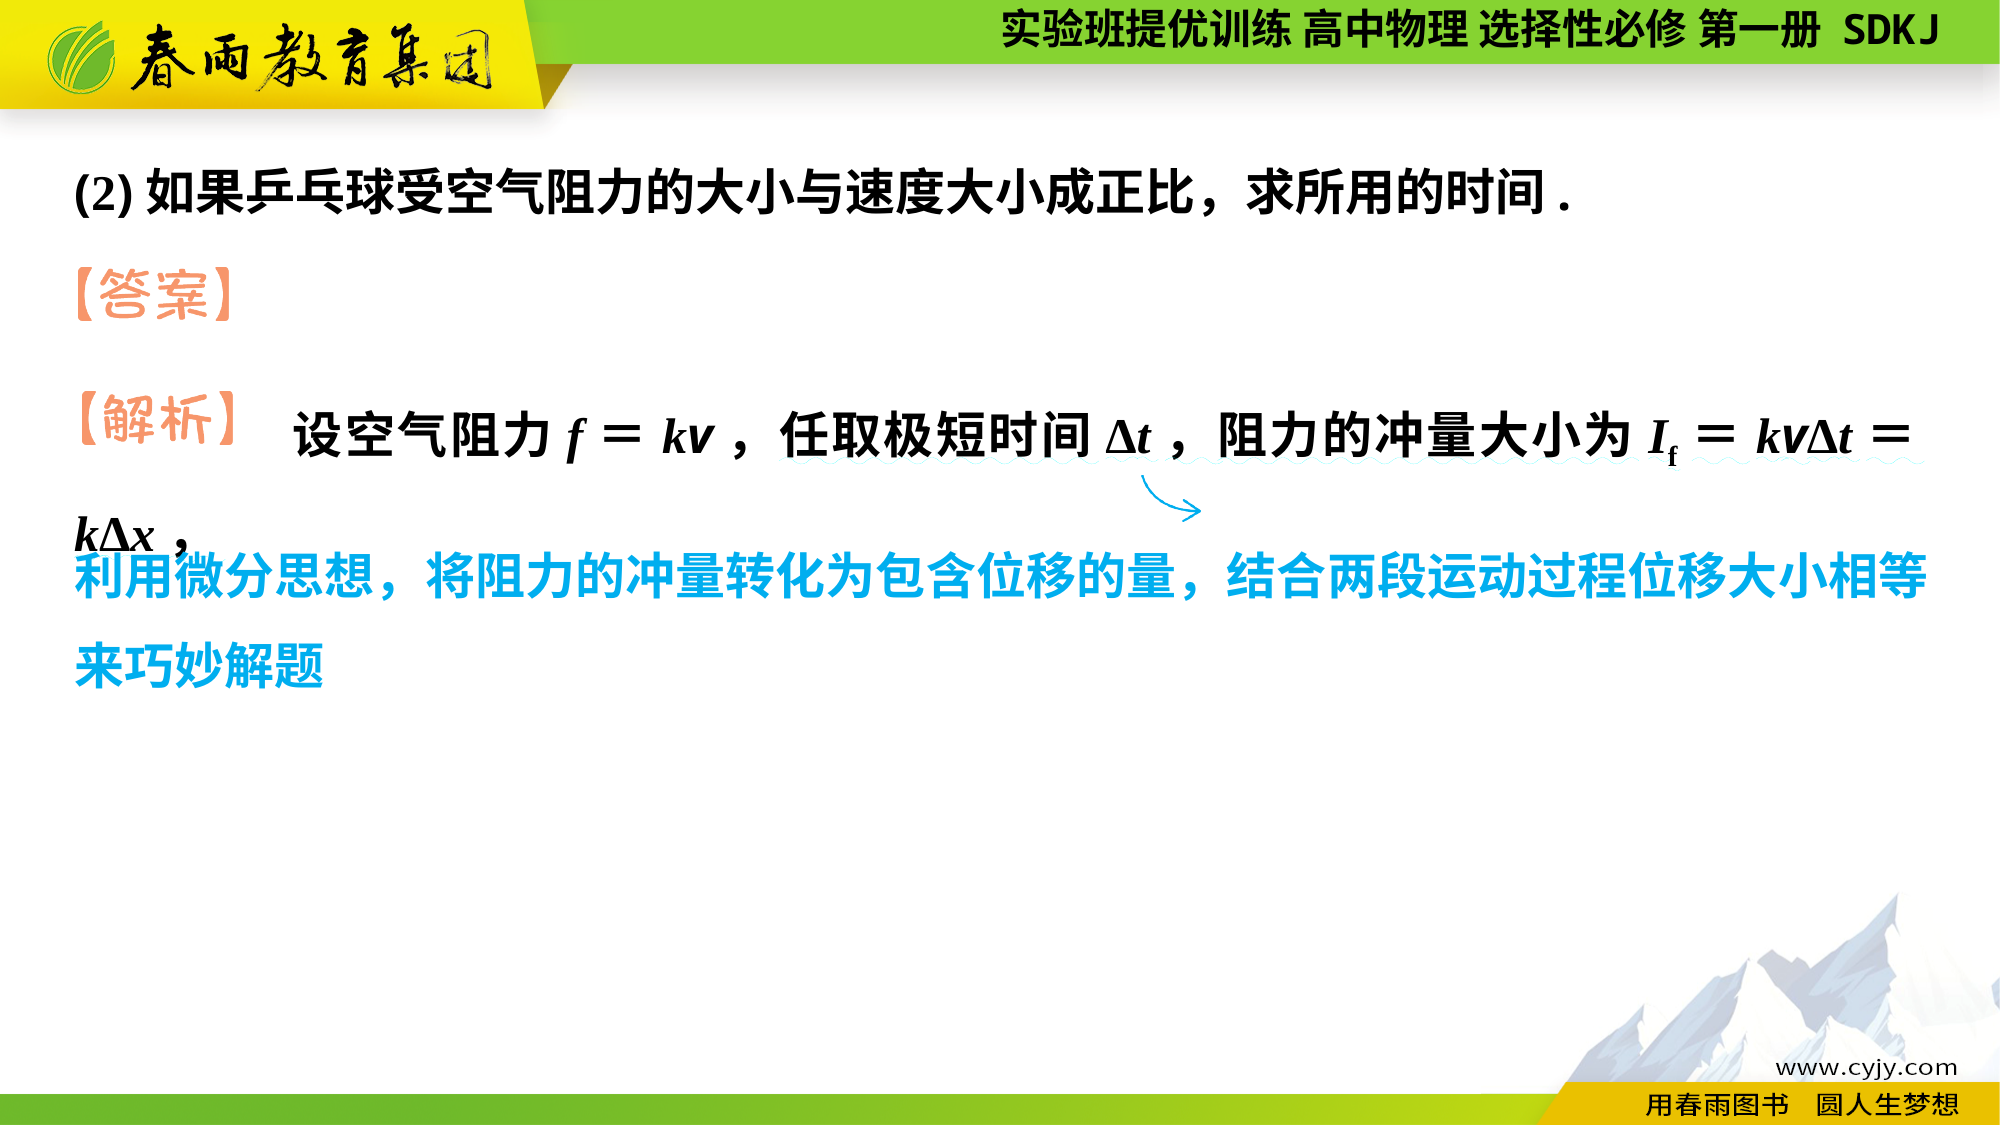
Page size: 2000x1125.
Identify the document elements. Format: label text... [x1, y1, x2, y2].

text_box 利用微分思想，将阻力的冲量转化为包含位移的量，结合两段运动过程位移大小相等来巧妙解题 [59, 506, 1944, 702]
picture [0, 0, 2000, 1125]
text_box 设空气阻力f＝kv，任取极短时间Δt，阻力的冲量大小为If＝kvΔt＝kΔx， [59, 361, 1944, 506]
list (2)如果乒乓球受空气阻力的大小与速度大小成正比，求所用的时间. [59, 122, 1944, 217]
